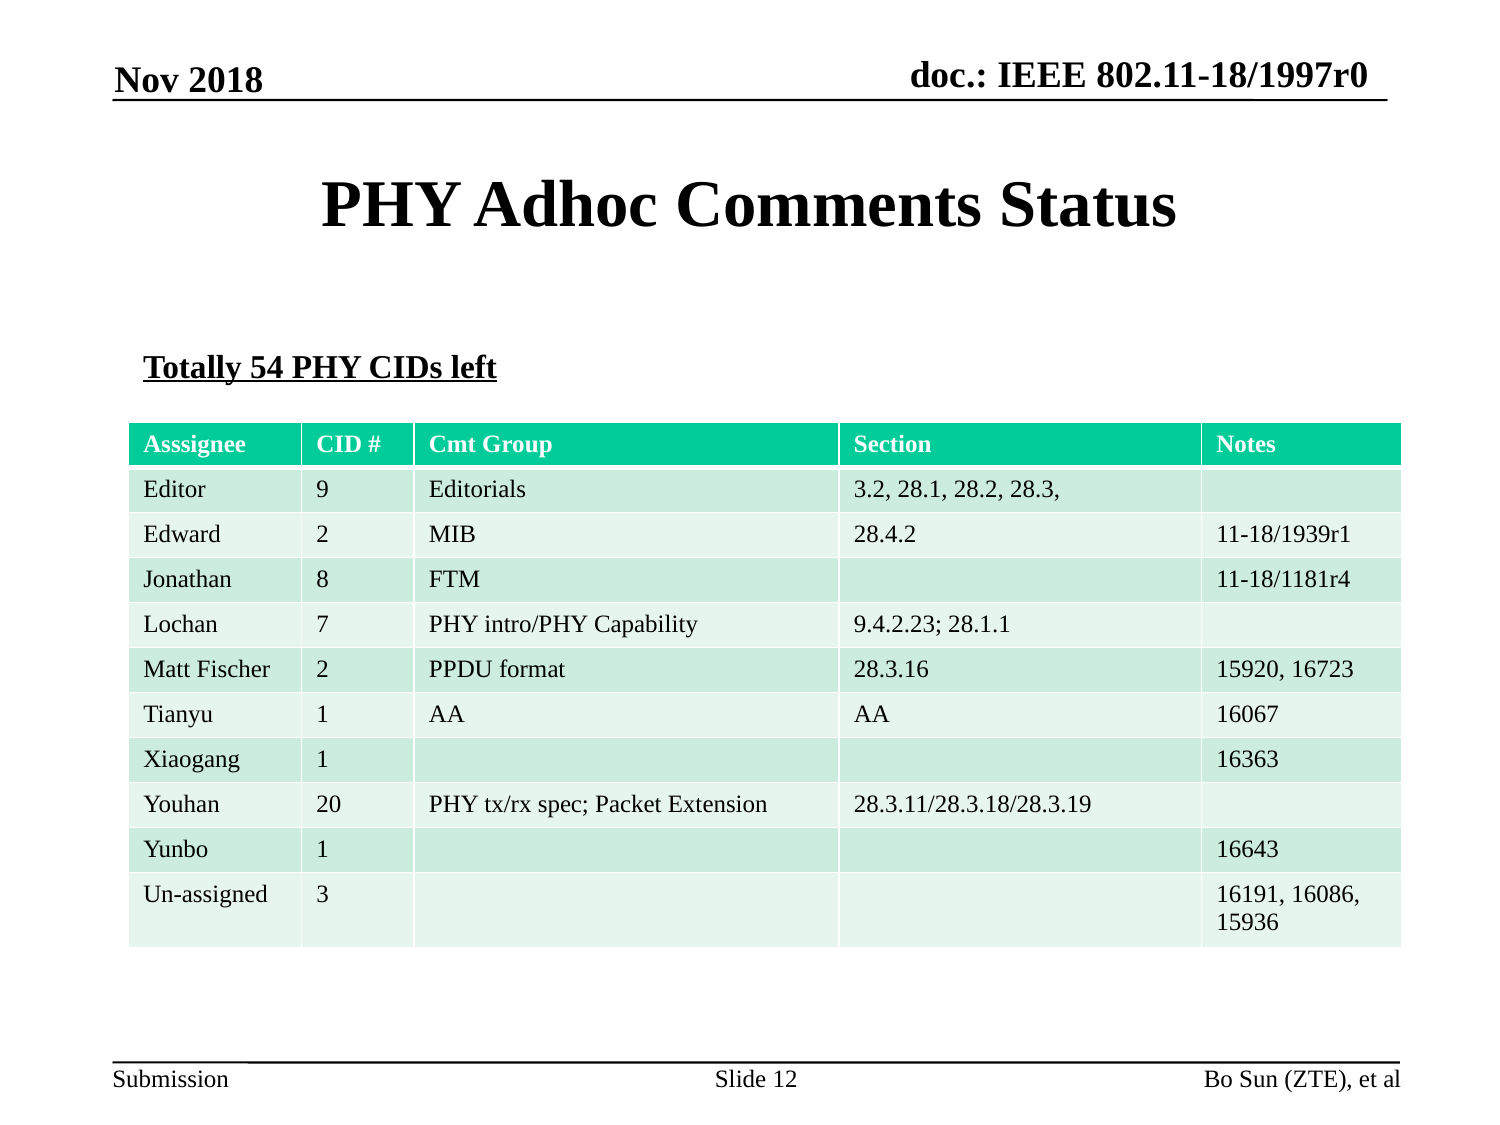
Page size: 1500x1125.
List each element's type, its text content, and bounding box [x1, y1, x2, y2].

table_cell [840, 873, 1201, 947]
table_cell 16363 [1202, 738, 1401, 782]
table_header CID # [302, 423, 413, 465]
table_cell [840, 738, 1201, 782]
table_cell [1202, 603, 1401, 647]
table_cell FTM [415, 558, 838, 602]
table_cell 3 [302, 873, 413, 947]
table_cell 7 [302, 603, 413, 647]
table_cell AA [840, 693, 1201, 737]
table_cell 16067 [1202, 693, 1401, 737]
table_cell 20 [302, 783, 413, 827]
table_cell Xiaogang [129, 738, 301, 782]
table_cell 1 [302, 693, 413, 737]
text_box Totally 54 PHY CIDs left [128, 337, 613, 393]
table_cell [840, 828, 1201, 872]
table_cell [415, 828, 838, 872]
table_cell 2 [302, 513, 413, 557]
table_cell 16191, 16086, 15936 [1202, 873, 1401, 947]
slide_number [114, 54, 265, 101]
table_cell Editorials [415, 470, 838, 512]
table_header Asssignee [129, 423, 301, 465]
table_cell PHY intro/PHY Capability [415, 603, 838, 647]
table_cell Yunbo [129, 828, 301, 872]
table_cell Lochan [129, 603, 301, 647]
table_cell [1202, 783, 1401, 827]
table_cell 3.2, 28.1, 28.2, 28.3, [840, 470, 1201, 512]
table_header Notes [1202, 423, 1401, 465]
table_cell [840, 558, 1201, 602]
table_cell [1202, 470, 1401, 512]
table_cell 2 [302, 648, 413, 692]
table_cell 1 [302, 828, 413, 872]
table_cell Edward [129, 513, 301, 557]
table_cell 8 [302, 558, 413, 602]
table_cell 11-18/1939r1 [1202, 513, 1401, 557]
table_cell 1 [302, 738, 413, 782]
table_cell 16643 [1202, 828, 1401, 872]
title PHY Adhoc Comments Status [112, 112, 1388, 288]
slide_number Slide 12 [712, 1061, 800, 1093]
table_cell Tianyu [129, 693, 301, 737]
table_cell Matt Fischer [129, 648, 301, 692]
table_cell Youhan [129, 783, 301, 827]
footer Bo Sun (ZTE), et al [1200, 1061, 1402, 1093]
table_header Cmt Group [415, 423, 838, 465]
table_cell 15920, 16723 [1202, 648, 1401, 692]
table_cell PHY tx/rx spec; Packet Extension [415, 783, 838, 827]
table_cell [415, 738, 838, 782]
table_cell 28.4.2 [840, 513, 1201, 557]
table_cell Jonathan [129, 558, 301, 602]
table_cell Un-assigned [129, 873, 301, 947]
table_cell 28.3.16 [840, 648, 1201, 692]
table_cell 9 [302, 470, 413, 512]
table_cell PPDU format [415, 648, 838, 692]
table_cell 11-18/1181r4 [1202, 558, 1401, 602]
table_cell [415, 873, 838, 947]
table_header Section [840, 423, 1201, 465]
table_cell MIB [415, 513, 838, 557]
table_cell Editor [129, 470, 301, 512]
table_cell AA [415, 693, 838, 737]
table_cell 28.3.11/28.3.18/28.3.19 [840, 783, 1201, 827]
table_cell 9.4.2.23; 28.1.1 [840, 603, 1201, 647]
